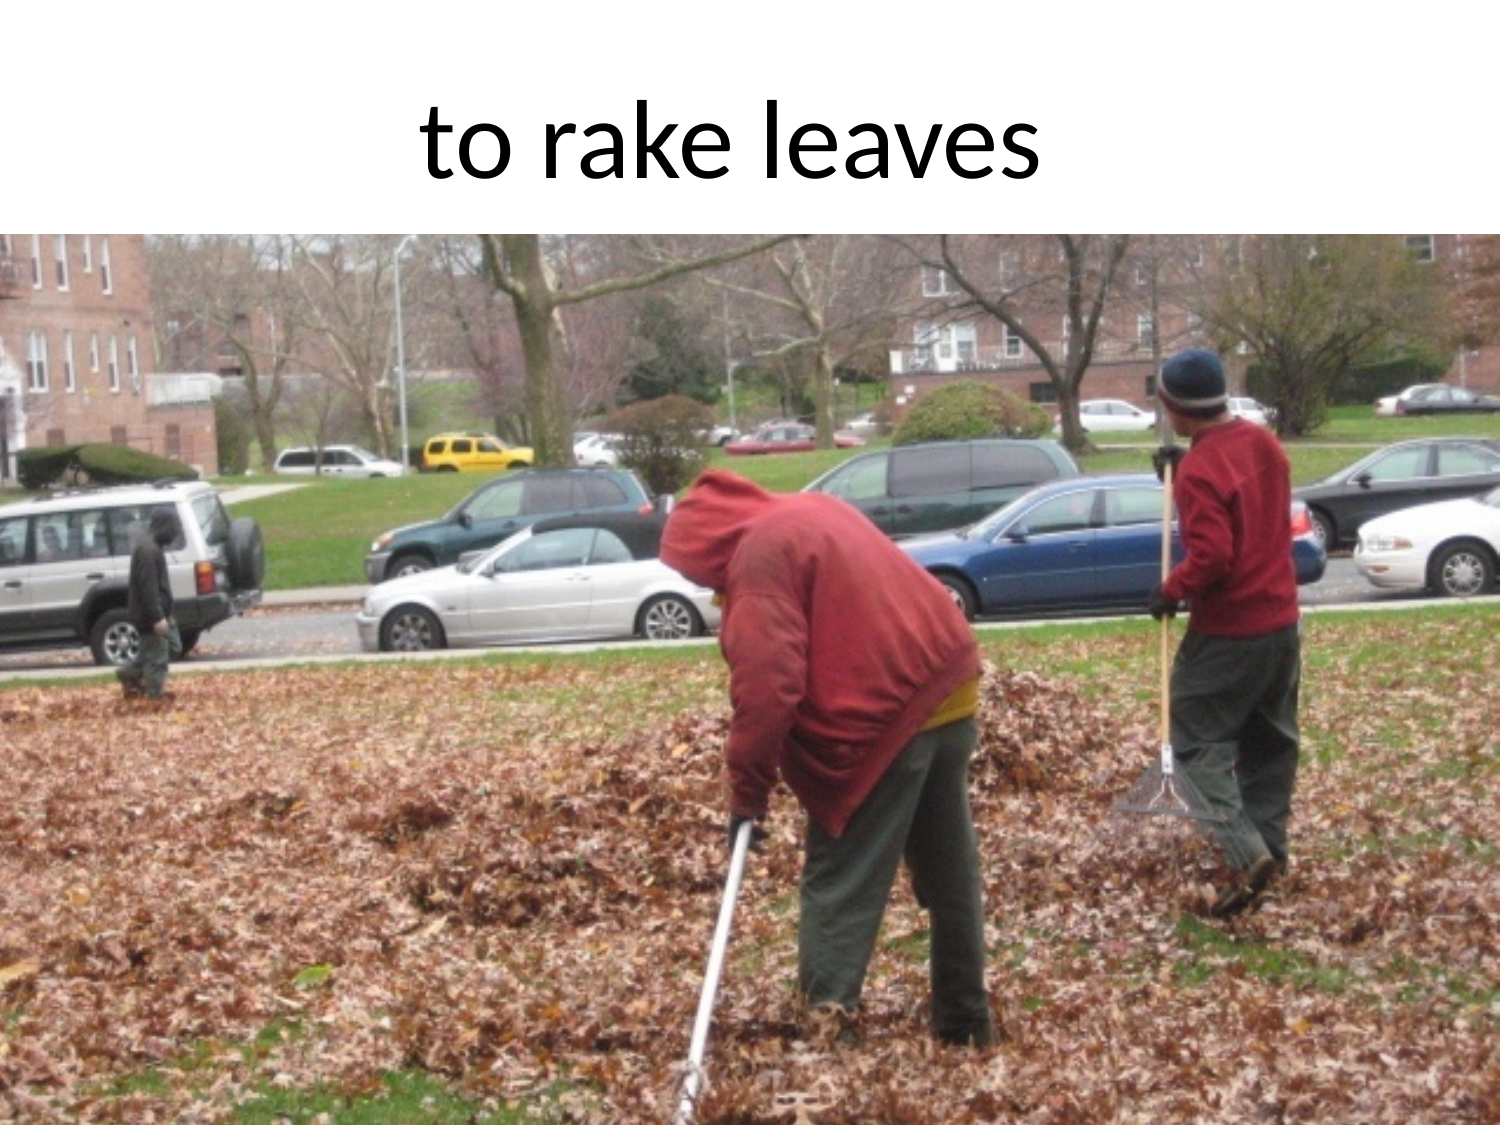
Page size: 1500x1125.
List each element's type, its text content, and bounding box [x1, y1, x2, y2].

list to rake leaves [281, 58, 1182, 200]
picture [0, 234, 1500, 1125]
